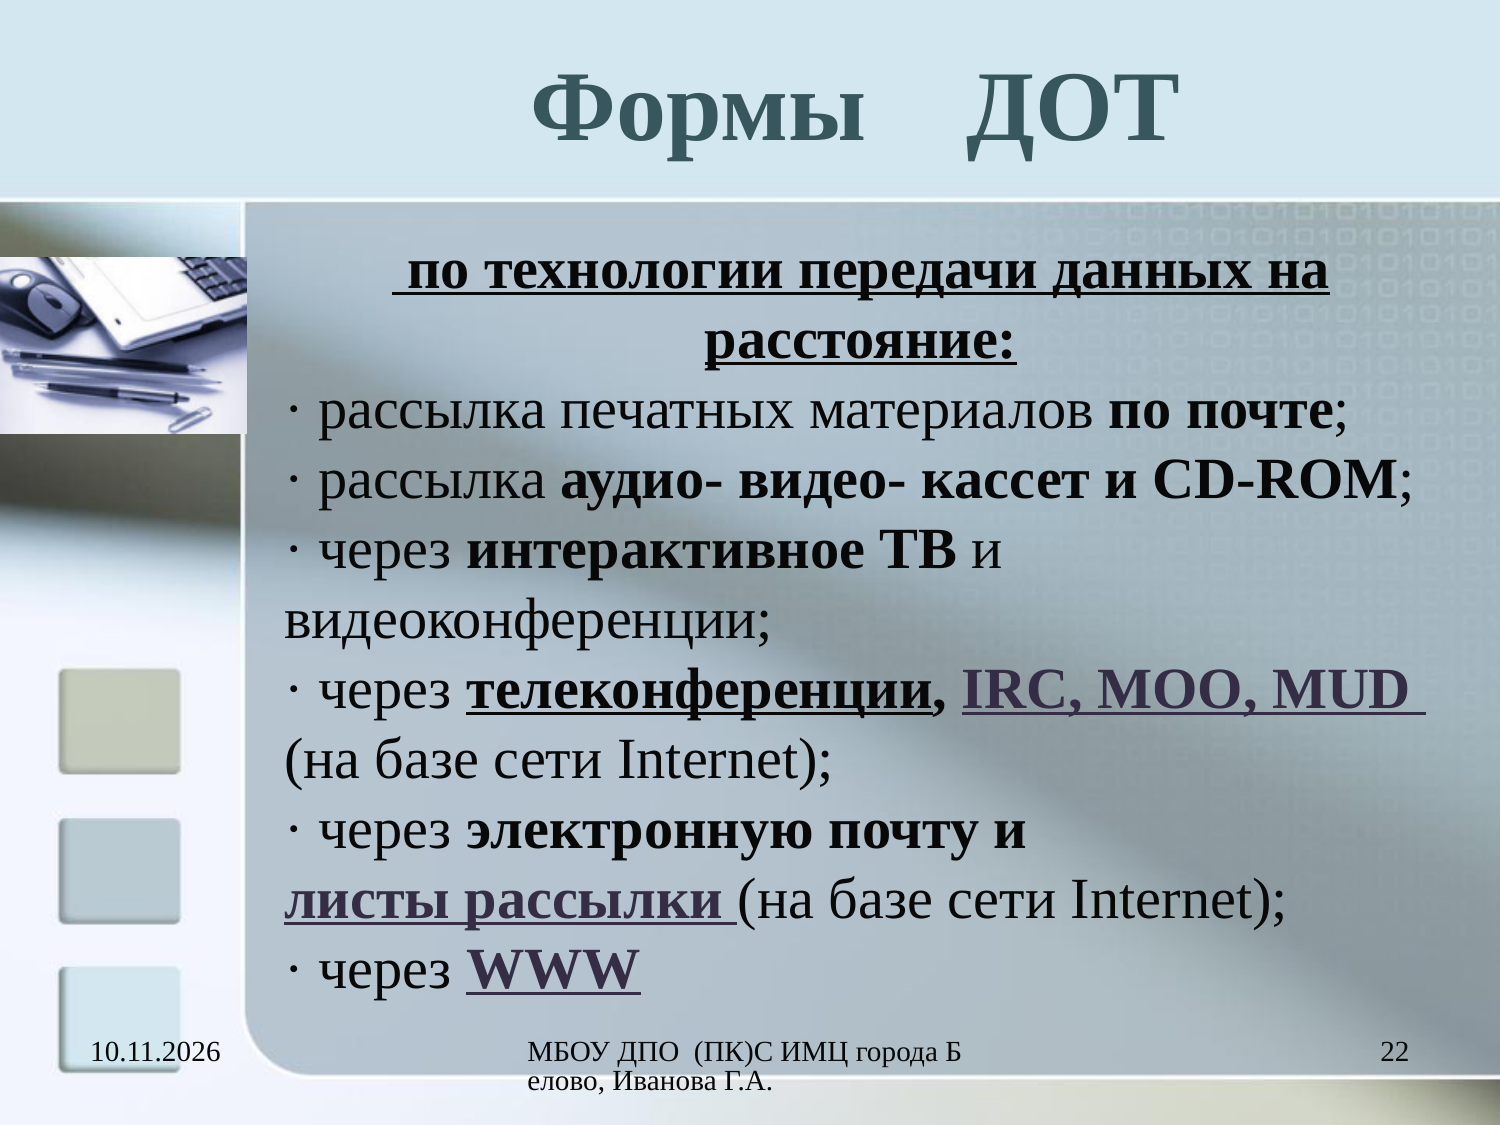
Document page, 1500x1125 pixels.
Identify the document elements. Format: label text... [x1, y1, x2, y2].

footer МБОУ ДПО (ПК)С ИМЦ города Белово, Иванова Г.А. [512, 1024, 988, 1103]
title Формы ДОТ [249, 12, 1462, 188]
slide_number 22 [1074, 1024, 1426, 1103]
picture [0, 0, 1500, 1125]
text_box по технологии передачи данных на расстояние: · рассылка печатных материалов по почте; · рассылка аудио- видео- кассет и СD-ROM; · через интерактивное ТВ и видеоконференции; · через телеконференции, IRC, MOO, MUD (на базе сети Internet); · через электронную почту и листы рассылки (на базе сети Internet); · через WWW [269, 222, 1453, 1008]
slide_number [74, 1024, 426, 1103]
